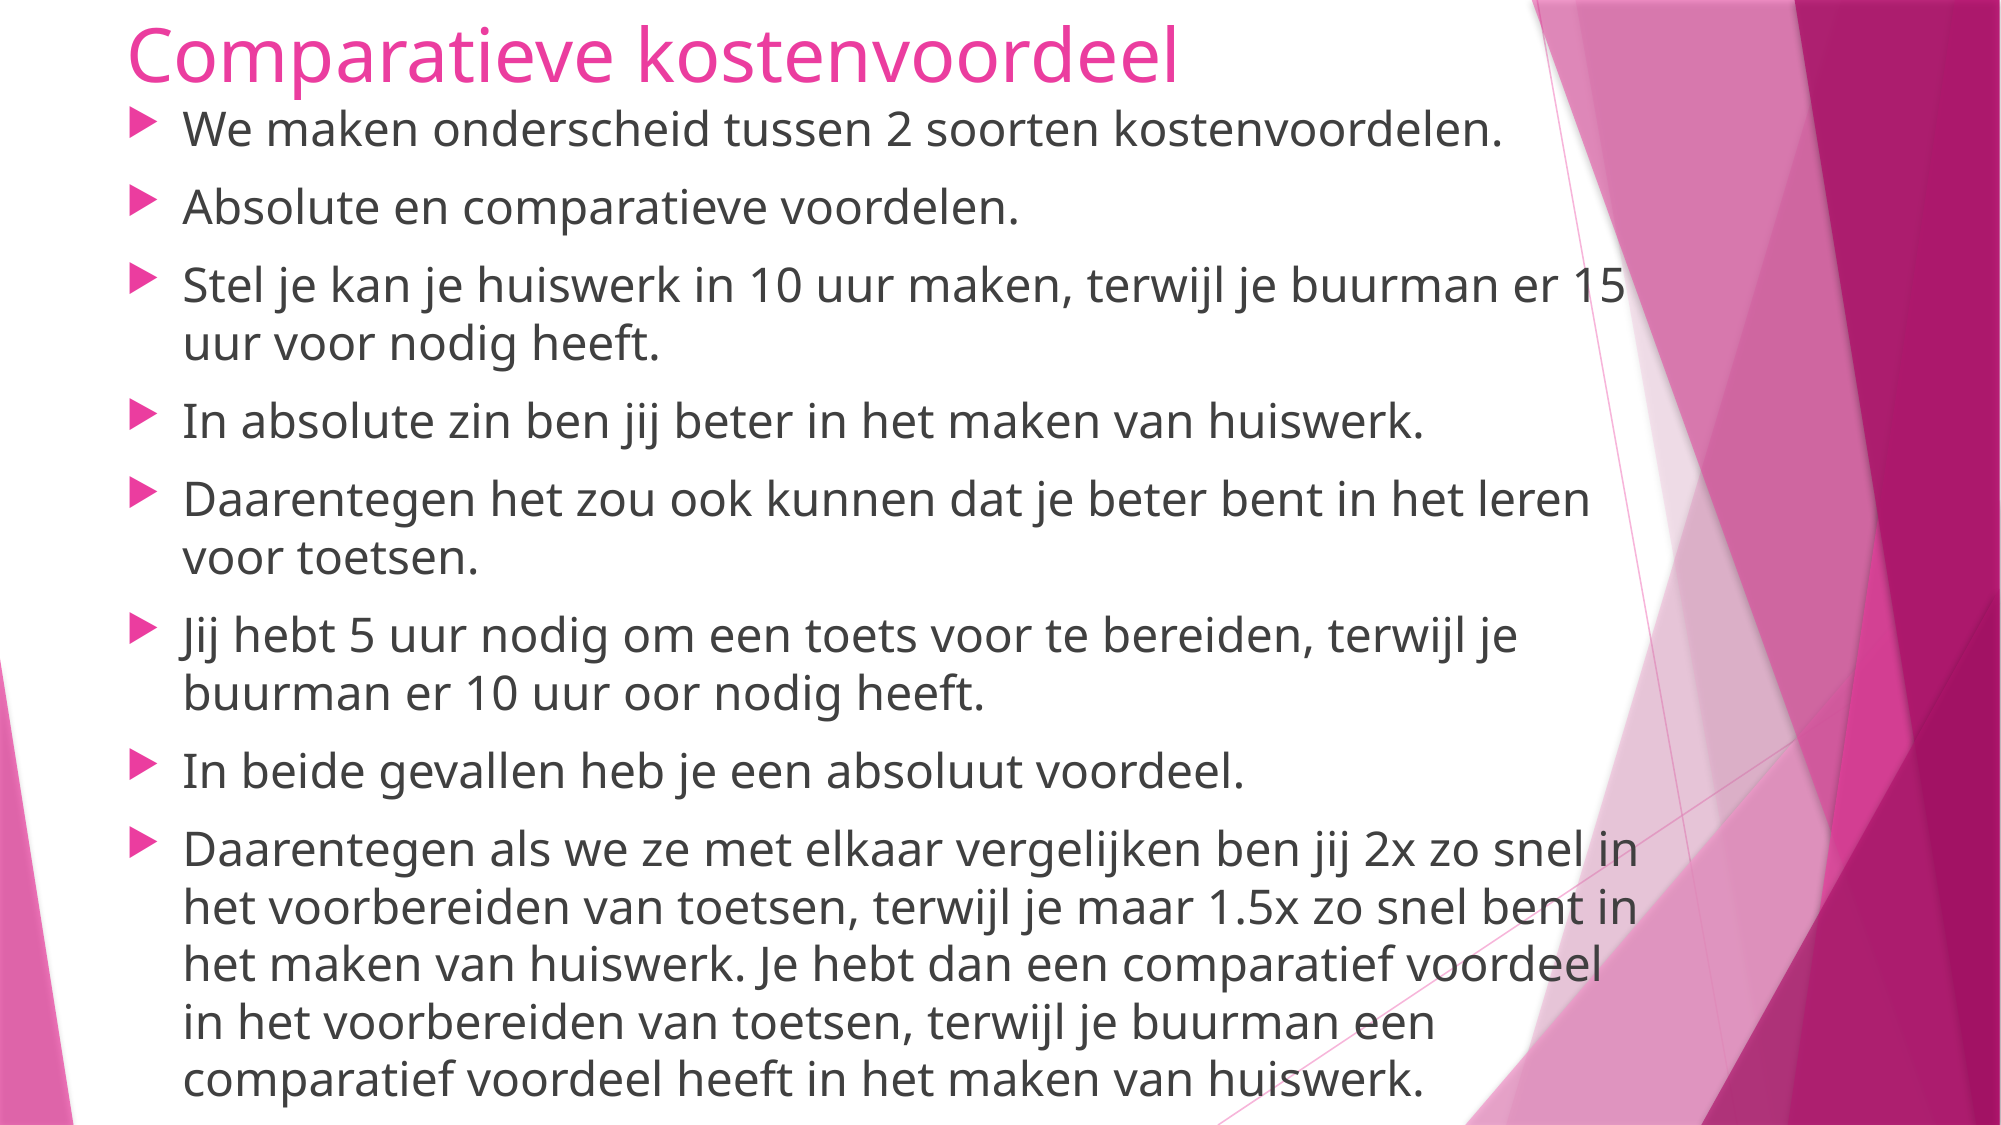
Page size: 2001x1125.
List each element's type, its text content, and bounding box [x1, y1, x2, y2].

title Comparatieve kostenvoordeel [111, 0, 1522, 90]
list We maken onderscheid tussen 2 soorten kostenvoordelen. Absolute en comparatieve voordelen. Stel je kan je huiswerk in 10 uur maken, terwijl je buurman er 15 uur voor nodig heeft. In absolute zin ben jij beter in het maken van huiswerk. Daarentegen het zou ook kunnen dat je beter bent in het leren voor toetsen. Jij hebt 5 uur nodig om een toets voor te bereiden, terwijl je buurman er 10 uur oor nodig heeft. In beide gevallen heb je een absoluut voordeel. Daarentegen als we ze met elkaar vergelijken ben jij 2x zo snel in het voorbereiden van toetsen, terwijl je maar 1.5x zo snel bent in het maken van huiswerk. Je hebt dan een comparatief voordeel in het voorbereiden van toetsen, terwijl je buurman een comparatief voordeel heeft in het maken van huiswerk. [111, 90, 1672, 991]
